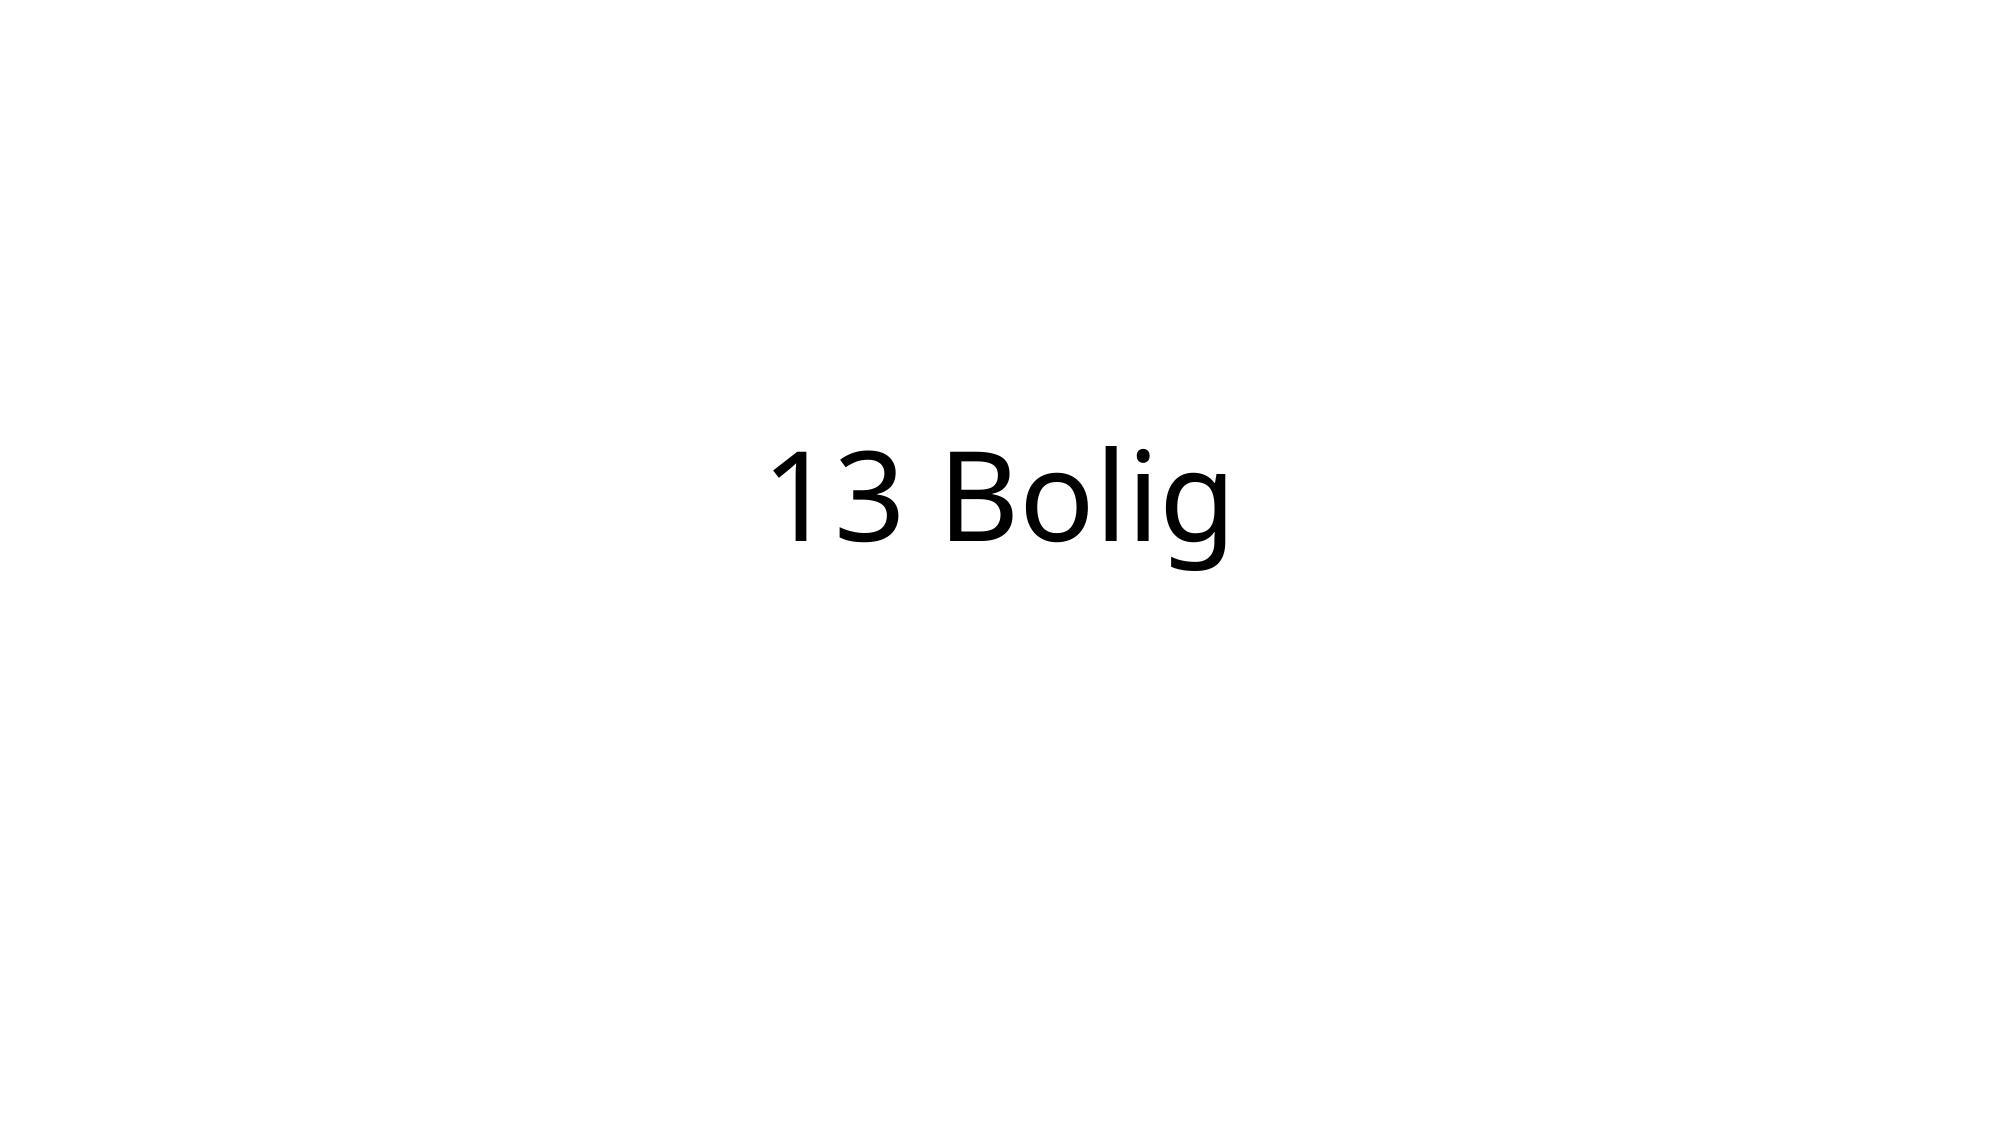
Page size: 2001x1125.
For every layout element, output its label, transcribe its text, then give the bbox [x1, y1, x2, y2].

title 13 Bolig [249, 184, 1750, 576]
